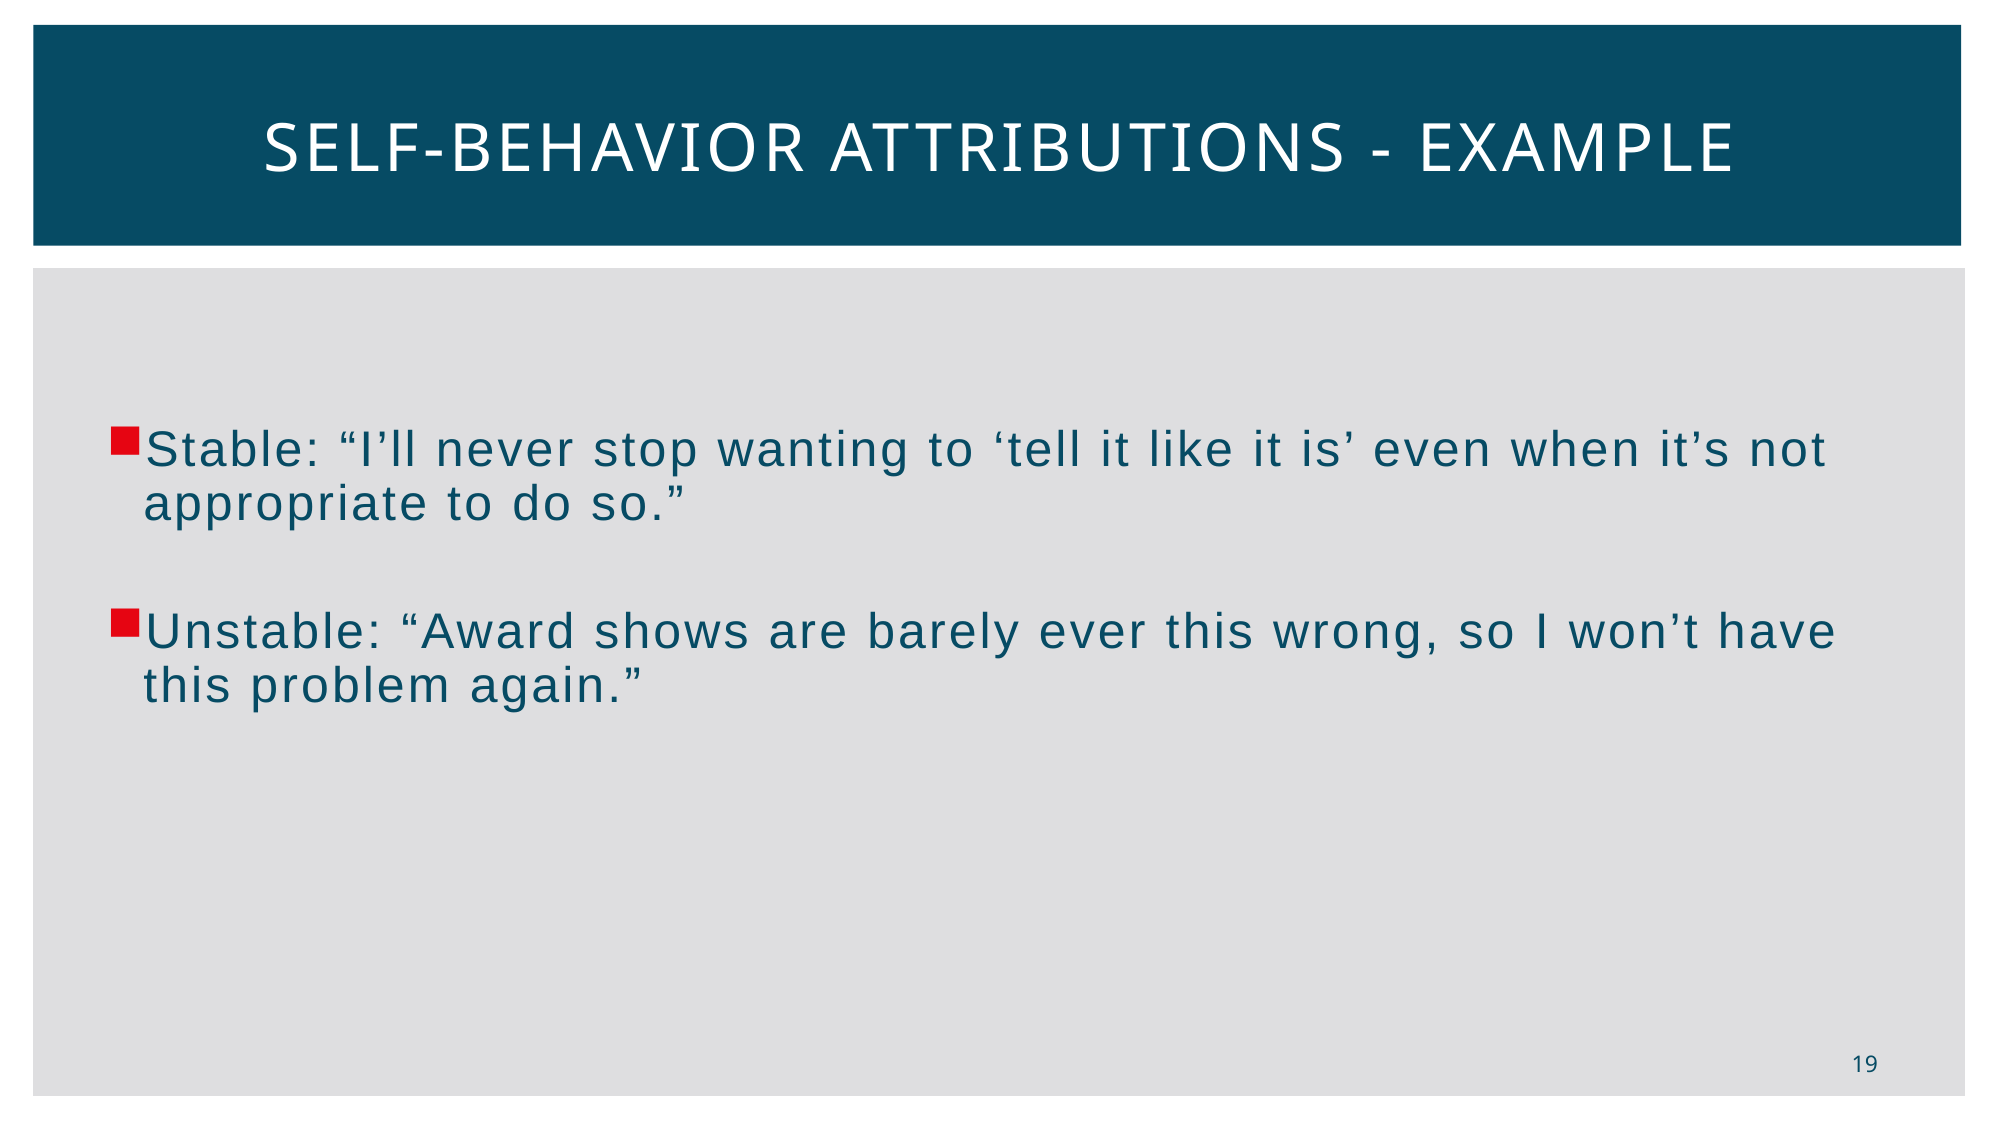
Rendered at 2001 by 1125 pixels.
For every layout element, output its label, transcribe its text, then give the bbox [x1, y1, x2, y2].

slide_number 19 [1800, 1041, 1930, 1089]
list Stable: “I’ll never stop wanting to ‘tell it like it is’ even when it’s not appropriate to do so.” Unstable: “Award shows are barely ever this wrong, so I won’t have this problem again.” [83, 281, 1923, 1005]
title Self-behavior Attributions - Example [83, 58, 1917, 232]
